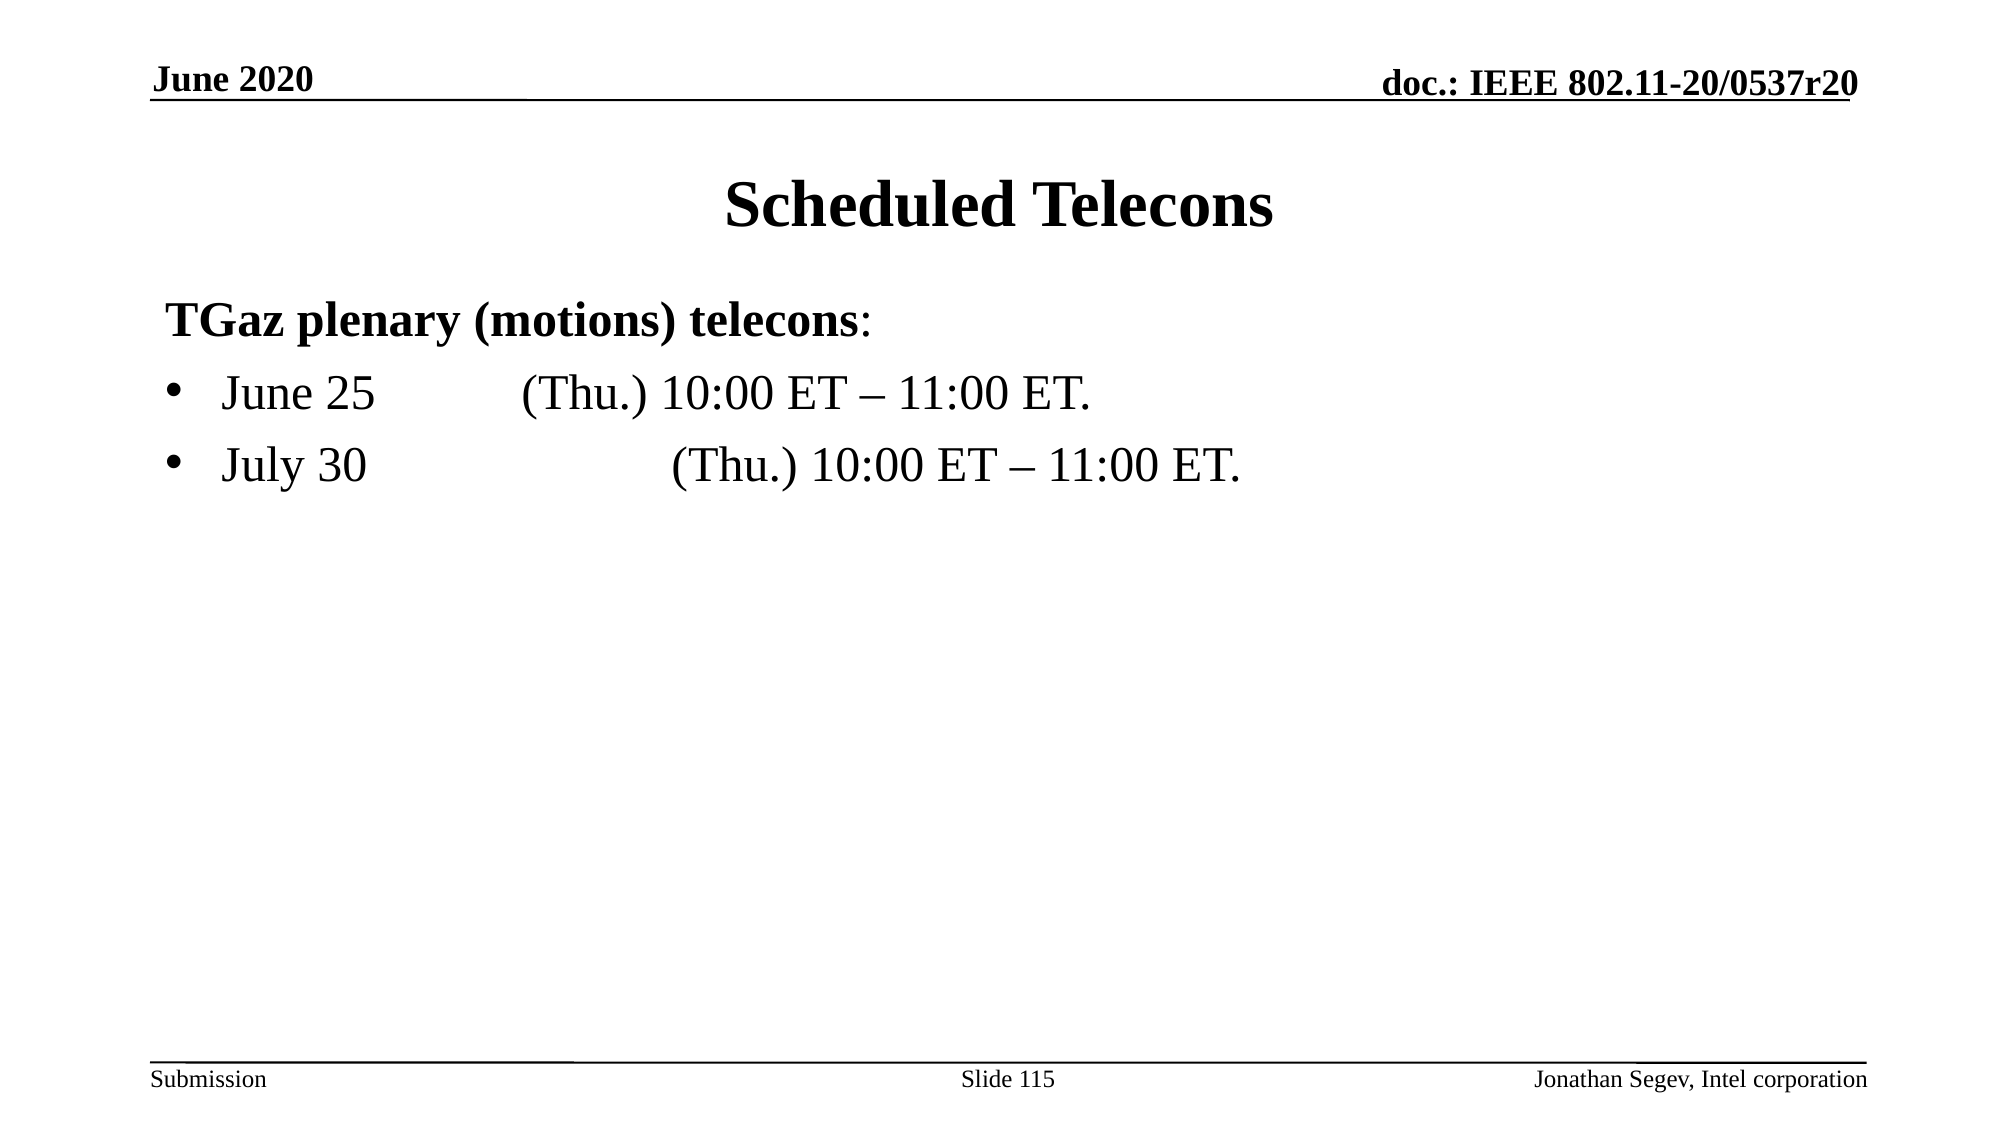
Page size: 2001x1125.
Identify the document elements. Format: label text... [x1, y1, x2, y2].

title Scheduled Telecons [149, 112, 1850, 278]
list TGaz plenary (motions) telecons: June 25 (Thu.) 10:00 ET – 11:00 ET. July 30 (Thu.) 10:00 ET – 11:00 ET. [149, 278, 1850, 670]
slide_number Slide 115 [950, 1061, 1067, 1123]
footer Jonathan Segev, Intel corporation [1171, 1061, 1869, 1093]
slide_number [152, 54, 563, 100]
